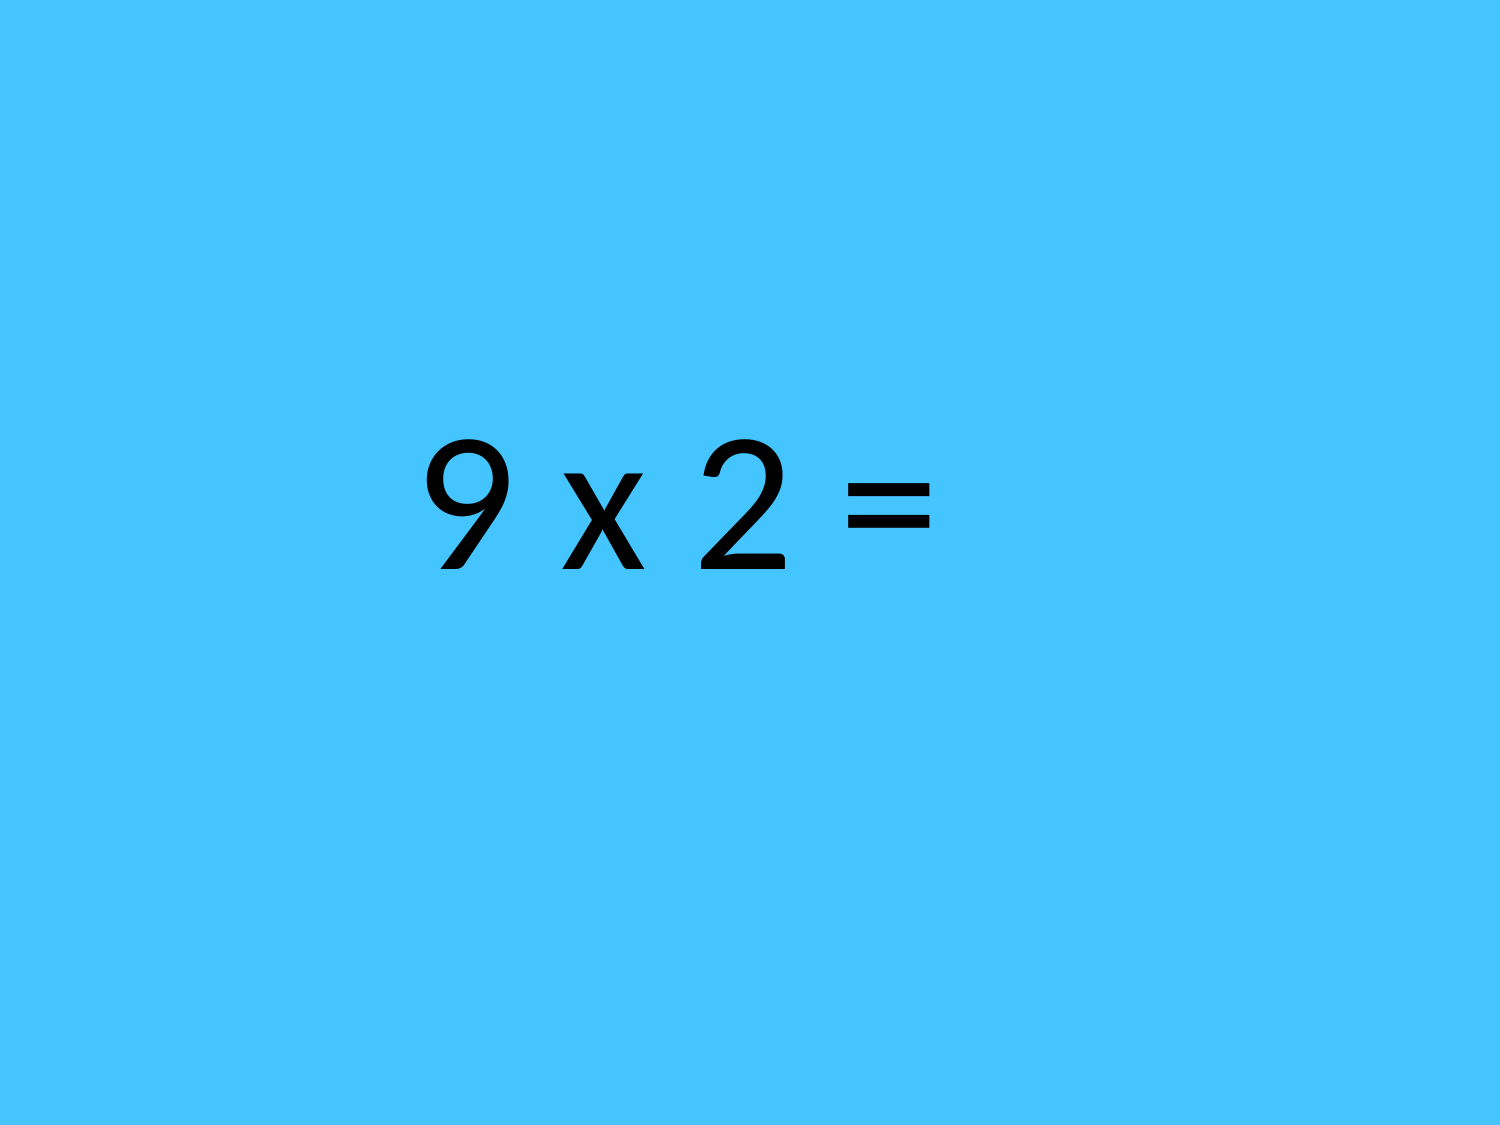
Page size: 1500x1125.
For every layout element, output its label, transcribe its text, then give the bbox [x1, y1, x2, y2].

text_box 9 x 2 = [399, 362, 1063, 618]
